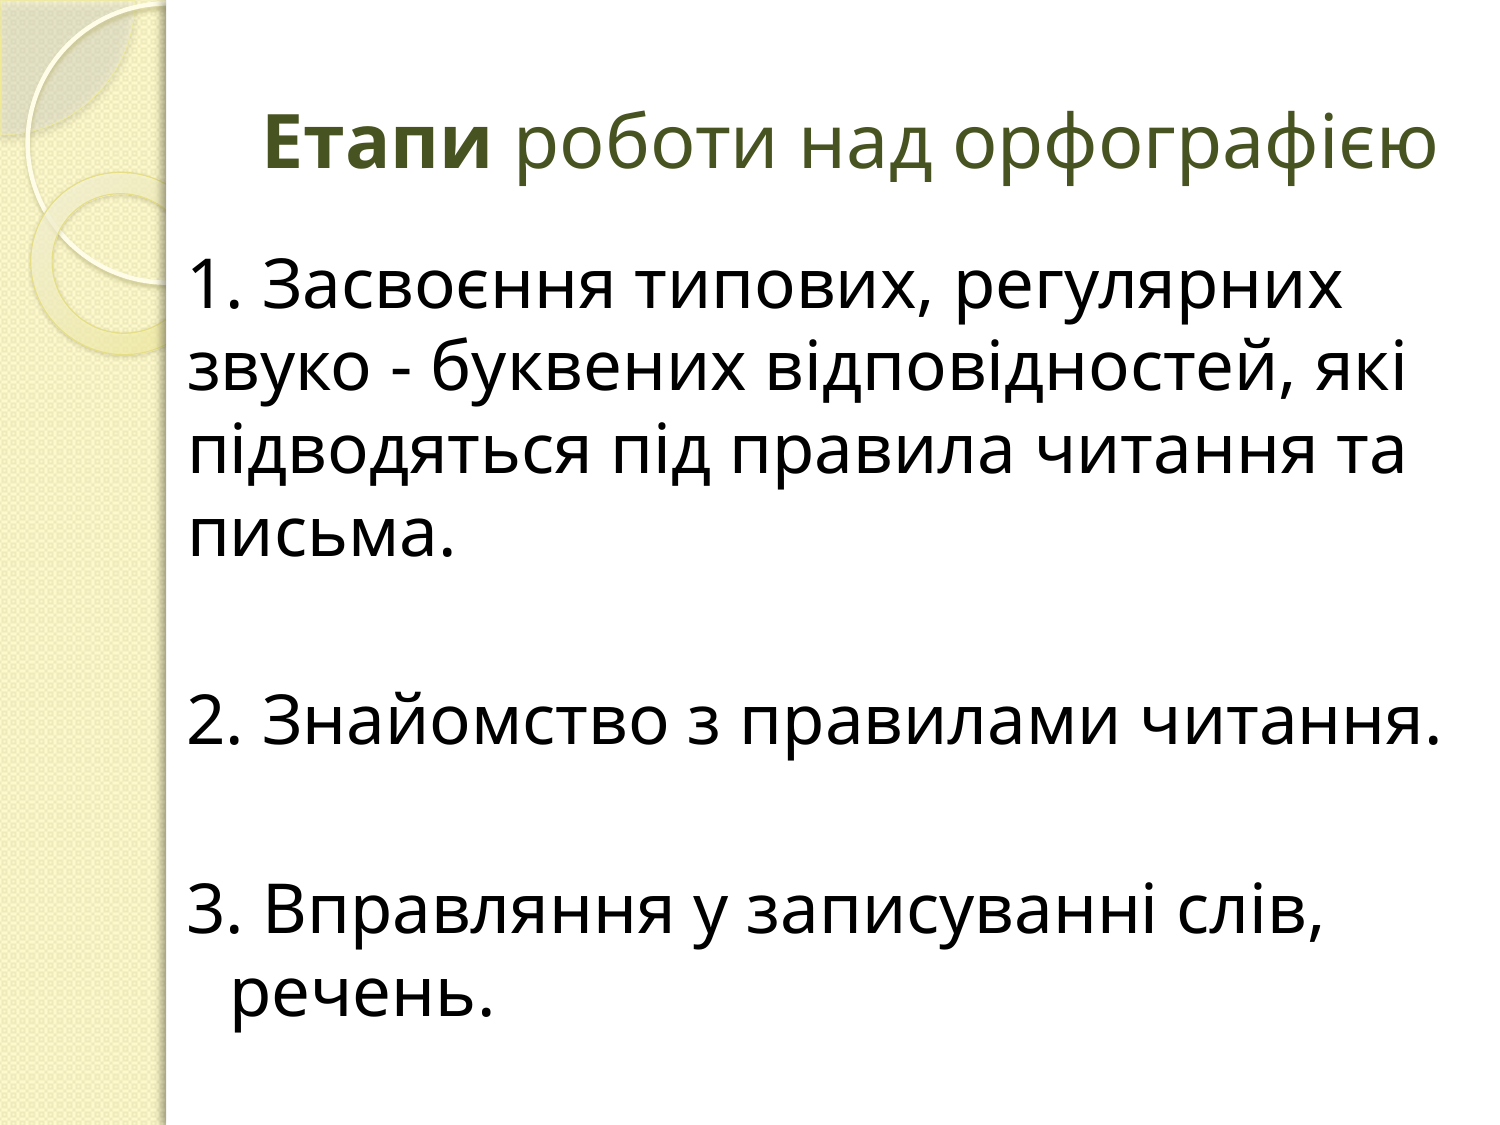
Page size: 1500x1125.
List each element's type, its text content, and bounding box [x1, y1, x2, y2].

list 1. Засвоєння типових, регулярних звуко - буквених відповідностей, які підводяться під правила читання та письма. 2. Знайомство з правилами читання. 3. Вправляння у записуванні слів, речень. [159, 231, 1469, 1071]
title Етапи роботи над орфографією [235, 45, 1466, 231]
